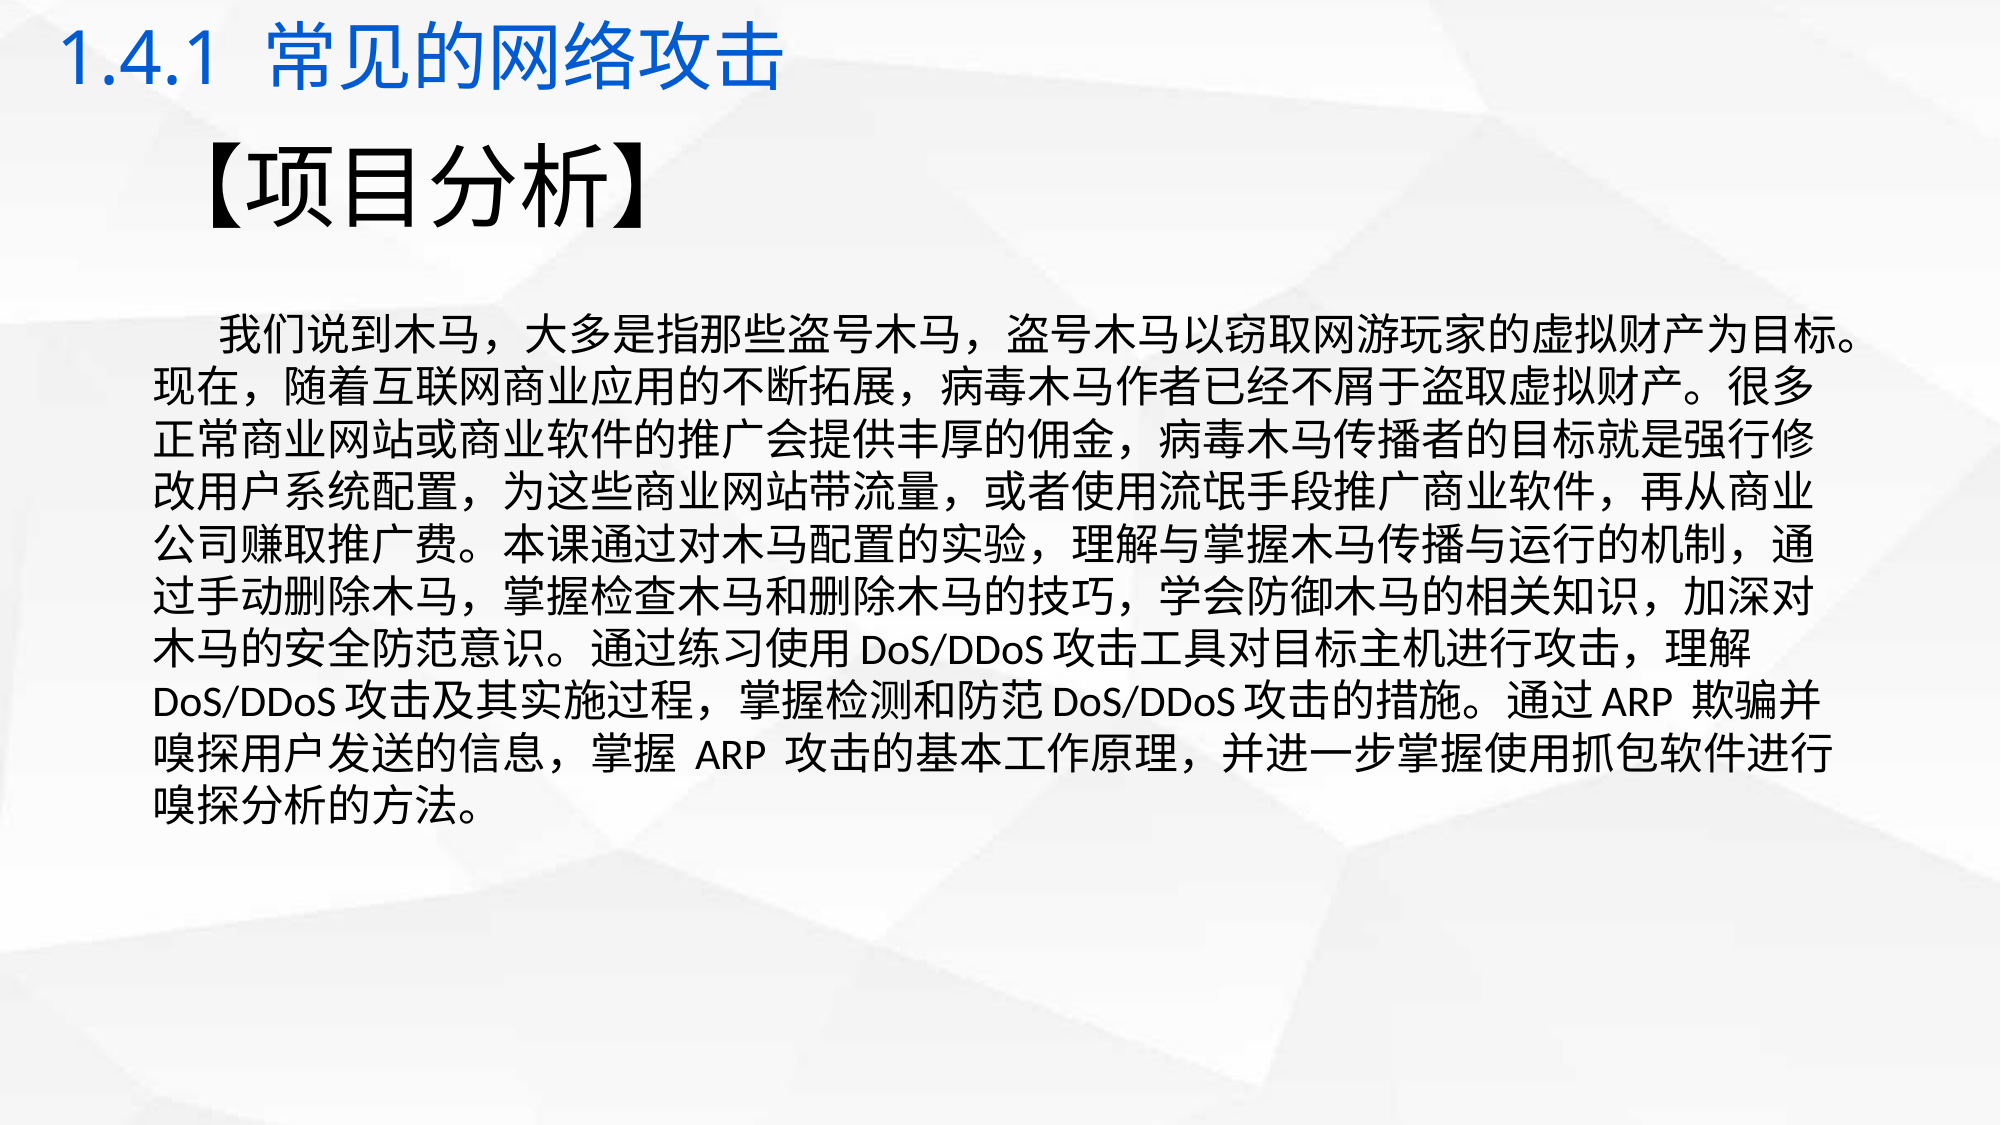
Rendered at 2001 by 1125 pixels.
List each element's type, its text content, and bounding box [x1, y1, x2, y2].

picture [0, 0, 2001, 1125]
text_box 1.4.1 常见的网络攻击 [41, 9, 1397, 101]
list 我们说到木马，大多是指那些盗号木马，盗号木马以窃取网游玩家的虚拟财产为目标。现在，随着互联网商业应用的不断拓展，病毒木马作者已经不屑于盗取虚拟财产。很多正常商业网站或商业软件的推广会提供丰厚的佣金，病毒木马传播者的目标就是强行修改用户系统配置，为这些商业网站带流量，或者使用流氓手段推广商业软件，再从商业公司赚取推广费。本课通过对木马配置的实验，理解与掌握木马传播与运行的机制，通过手动删除木马，掌握检查木马和删除木马的技巧，学会防御木马的相关知识，加深对木马的安全防范意识。通过练习使用DoS/DDoS攻击工具对目标主机进行攻击，理解DoS/DDoS攻击及其实施过程，掌握检测和防范DoS/DDoS攻击的措施。通过ARP 欺骗并嗅探用户发送的信息，掌握 ARP 攻击的基本工作原理，并进一步掌握使用抓包软件进行嗅探分析的方法。 [137, 299, 1863, 842]
title 【项目分析】 [137, 81, 1863, 299]
